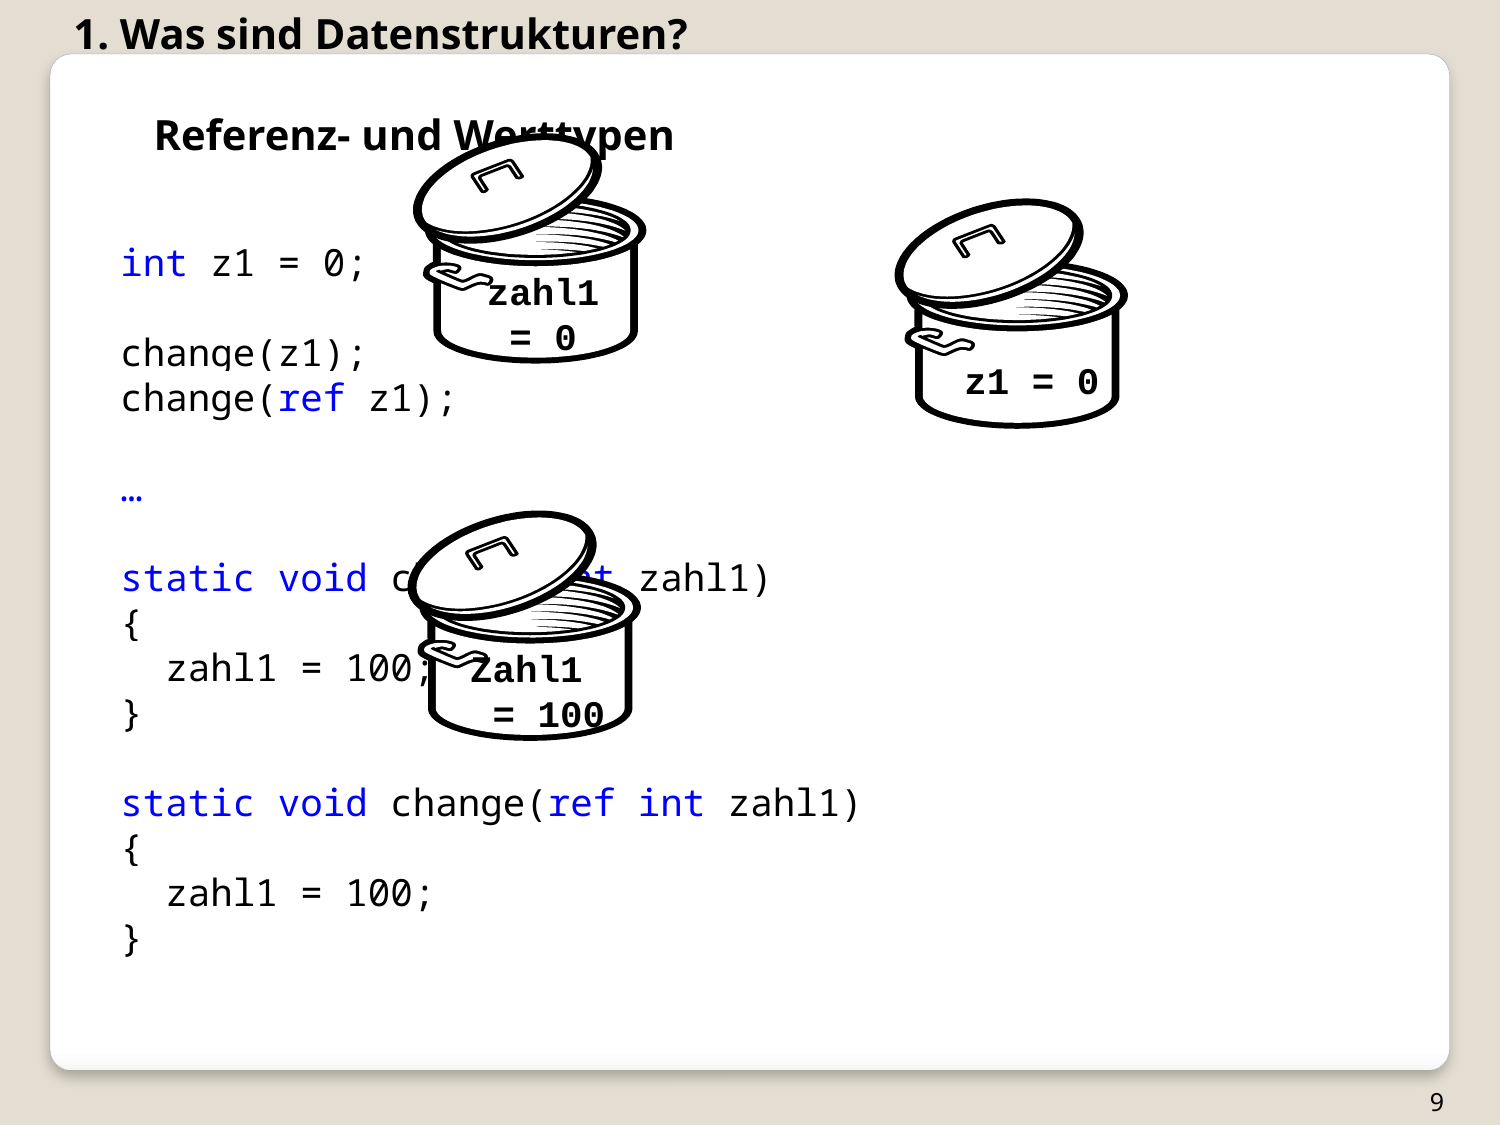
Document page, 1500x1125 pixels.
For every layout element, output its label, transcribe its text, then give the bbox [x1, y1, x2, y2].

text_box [409, 129, 647, 367]
text_box int z1 = 0; change(z1); change(ref z1); … static void change(int zahl1) { zahl1 = 100; } static void change(ref int zahl1) { zahl1 = 100; } [105, 231, 951, 1012]
text_box Referenz- und Werttypen [138, 101, 691, 167]
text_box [891, 194, 1140, 430]
text_box 1. Was sind Datenstrukturen? [58, 0, 1325, 65]
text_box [404, 506, 642, 745]
